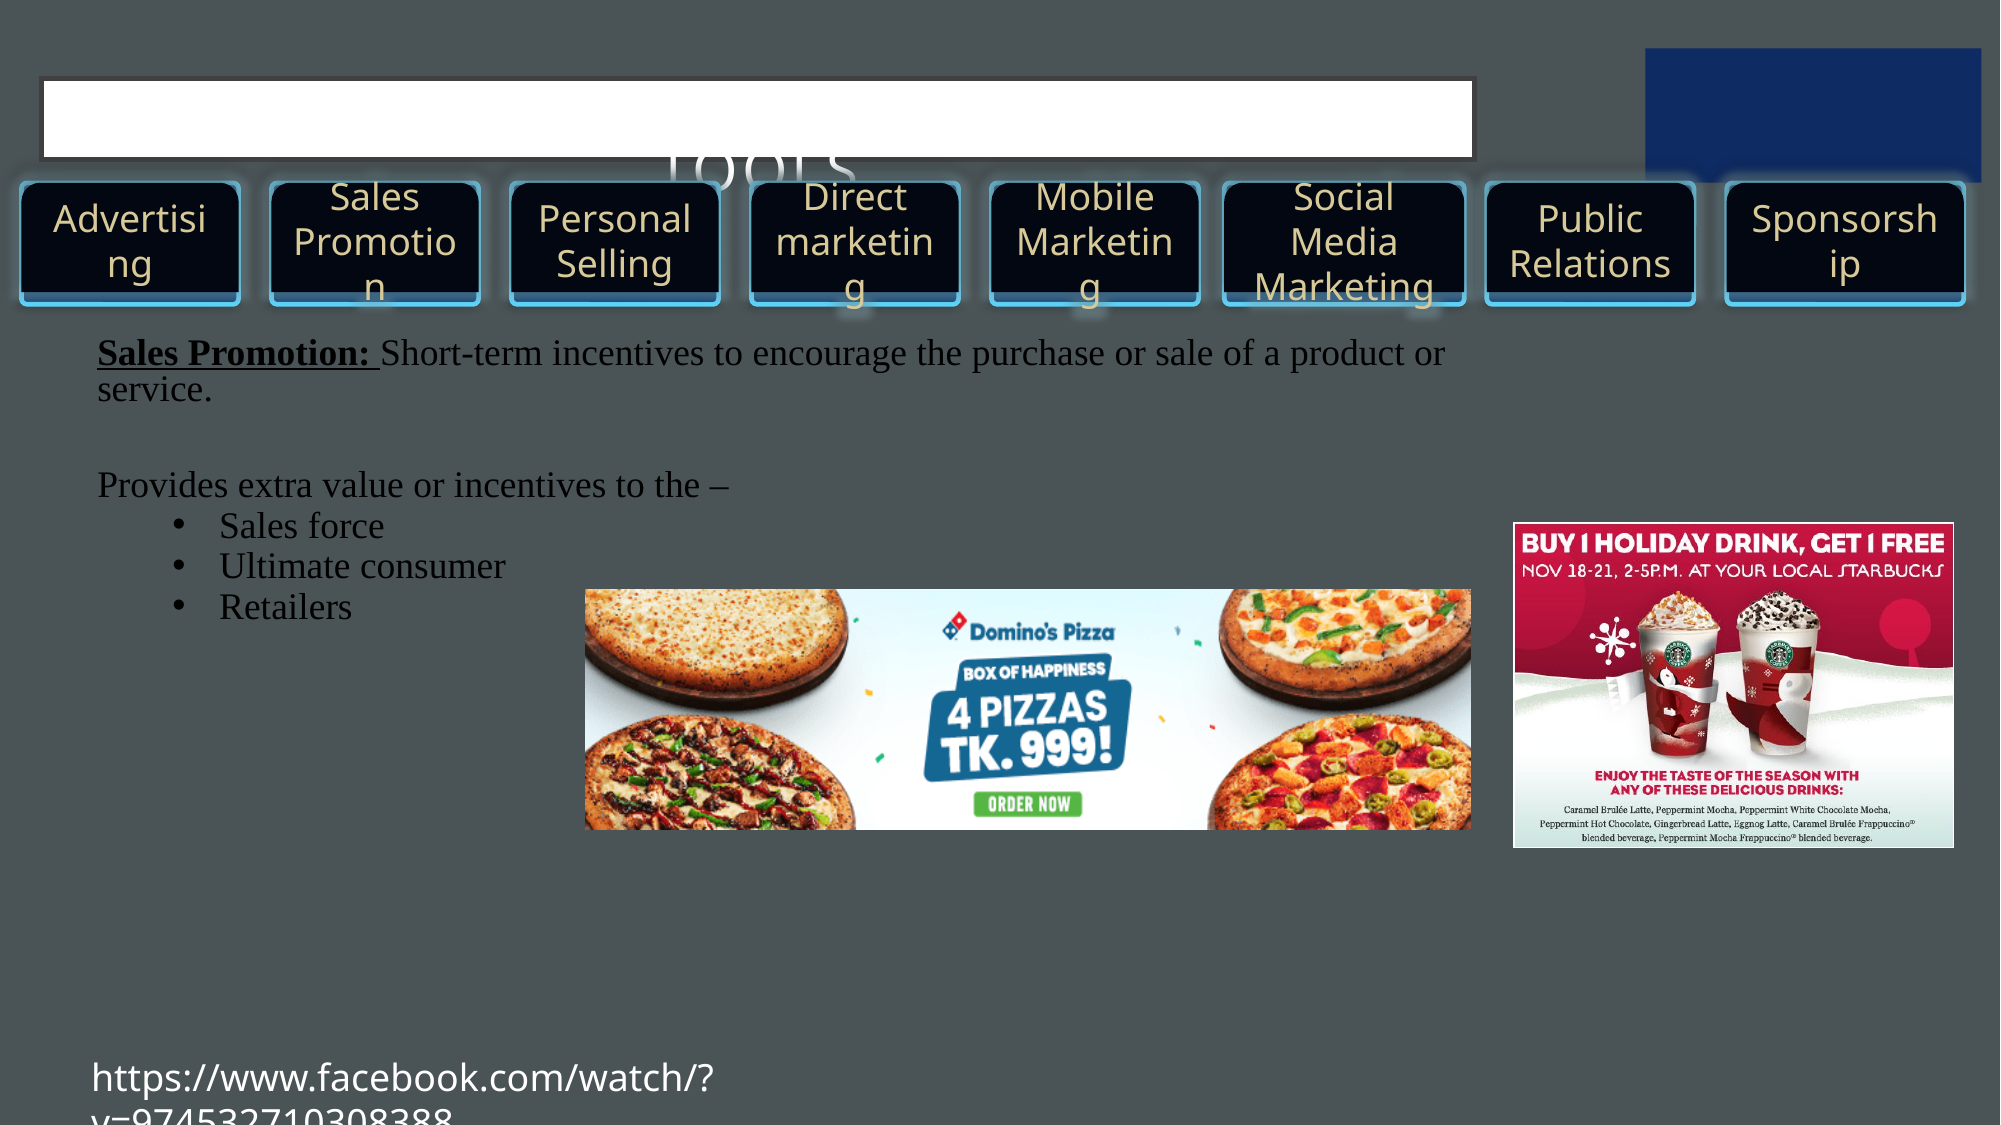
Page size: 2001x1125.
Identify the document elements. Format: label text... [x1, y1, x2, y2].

picture [1513, 522, 1954, 848]
text_box Public Relations [1485, 181, 1695, 294]
picture [1974, 51, 1984, 187]
text_box Social Media Marketing [1223, 181, 1466, 294]
text_box Advertising [20, 181, 240, 294]
text_box Personal Selling [510, 181, 720, 294]
text_box Sales Promotion [270, 181, 480, 294]
title IMC – Different types of promotional tools [39, 76, 1477, 162]
text_box Direct marketing [750, 181, 960, 294]
picture [585, 589, 1471, 830]
text_box Sponsorship [1725, 181, 1965, 294]
text_box https://www.facebook.com/watch/?v=974532710308388 [76, 1046, 1080, 1125]
text_box Sales Promotion: Short-term incentives to encourage the purchase or sale of a product or service. Provides extra value or incentives to the – Sales force Ultimate consumer Retailers [82, 329, 1487, 712]
text_box Mobile Marketing [990, 181, 1200, 294]
text_box [1644, 47, 1982, 184]
